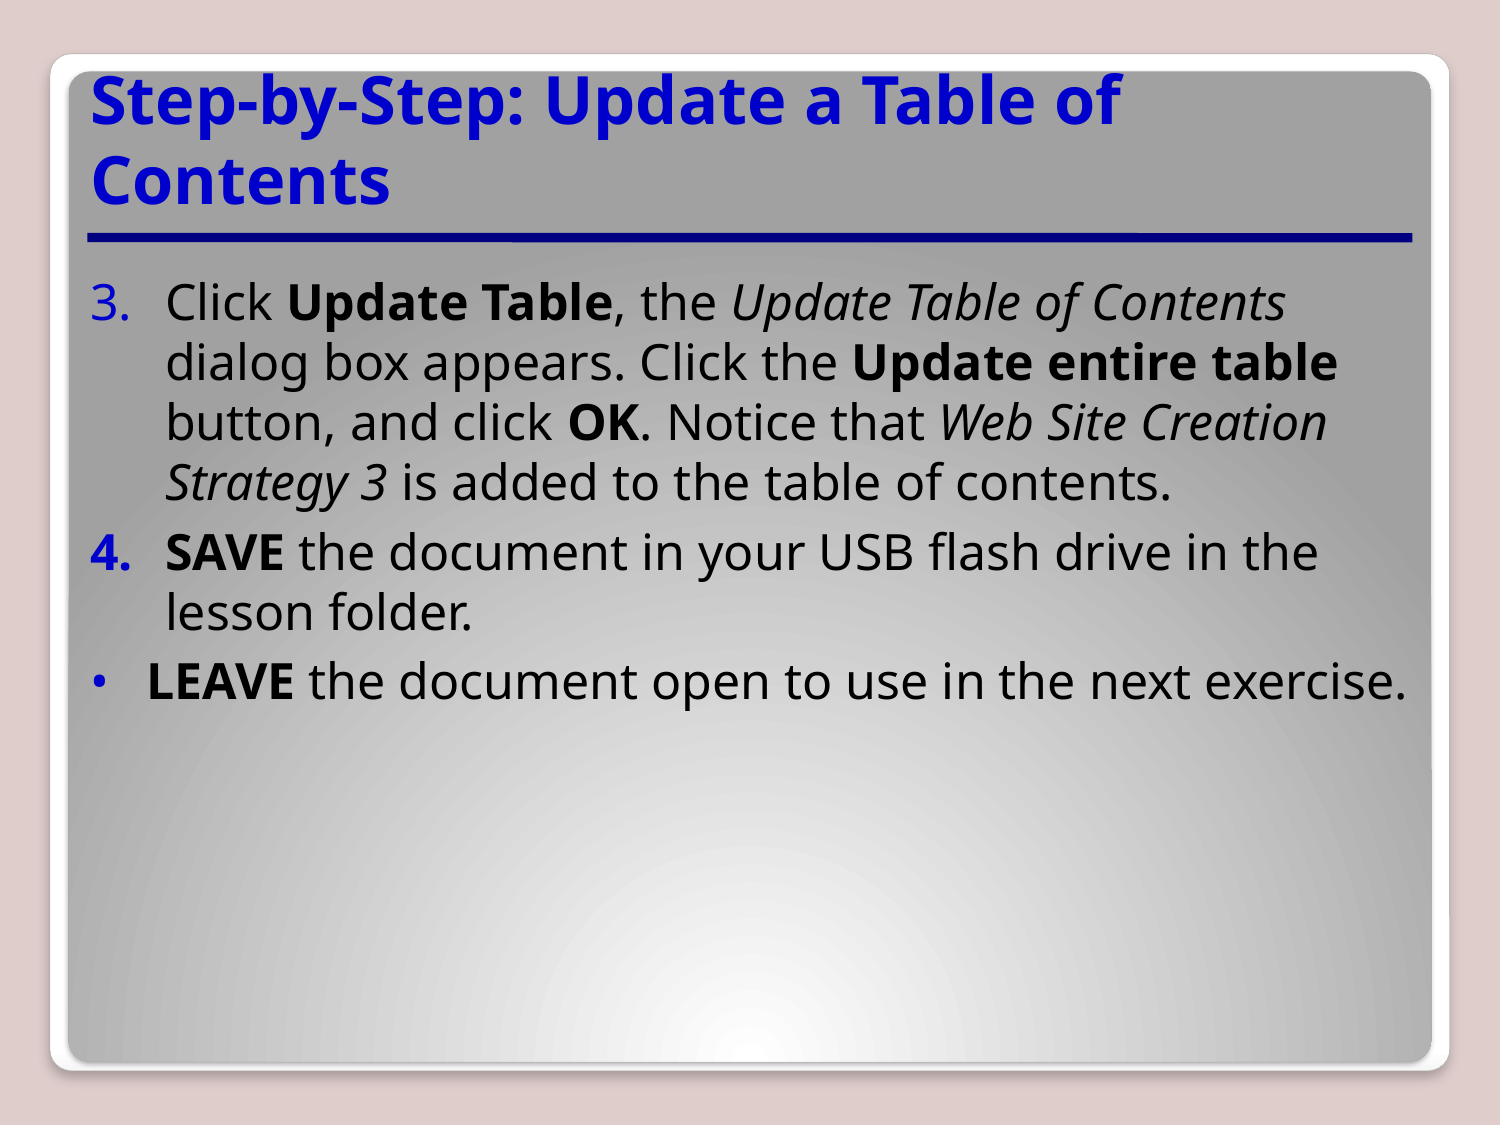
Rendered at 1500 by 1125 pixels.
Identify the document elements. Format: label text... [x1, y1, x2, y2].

list Click Update Table, the Update Table of Contents dialog box appears. Click the Update entire table button, and click OK. Notice that Web Site Creation Strategy 3 is added to the table of contents. SAVE the document in your USB flash drive in the lesson folder. LEAVE the document open to use in the next exercise. [74, 262, 1426, 1063]
title Step-by-Step: Update a Table of Contents [74, 74, 1426, 226]
